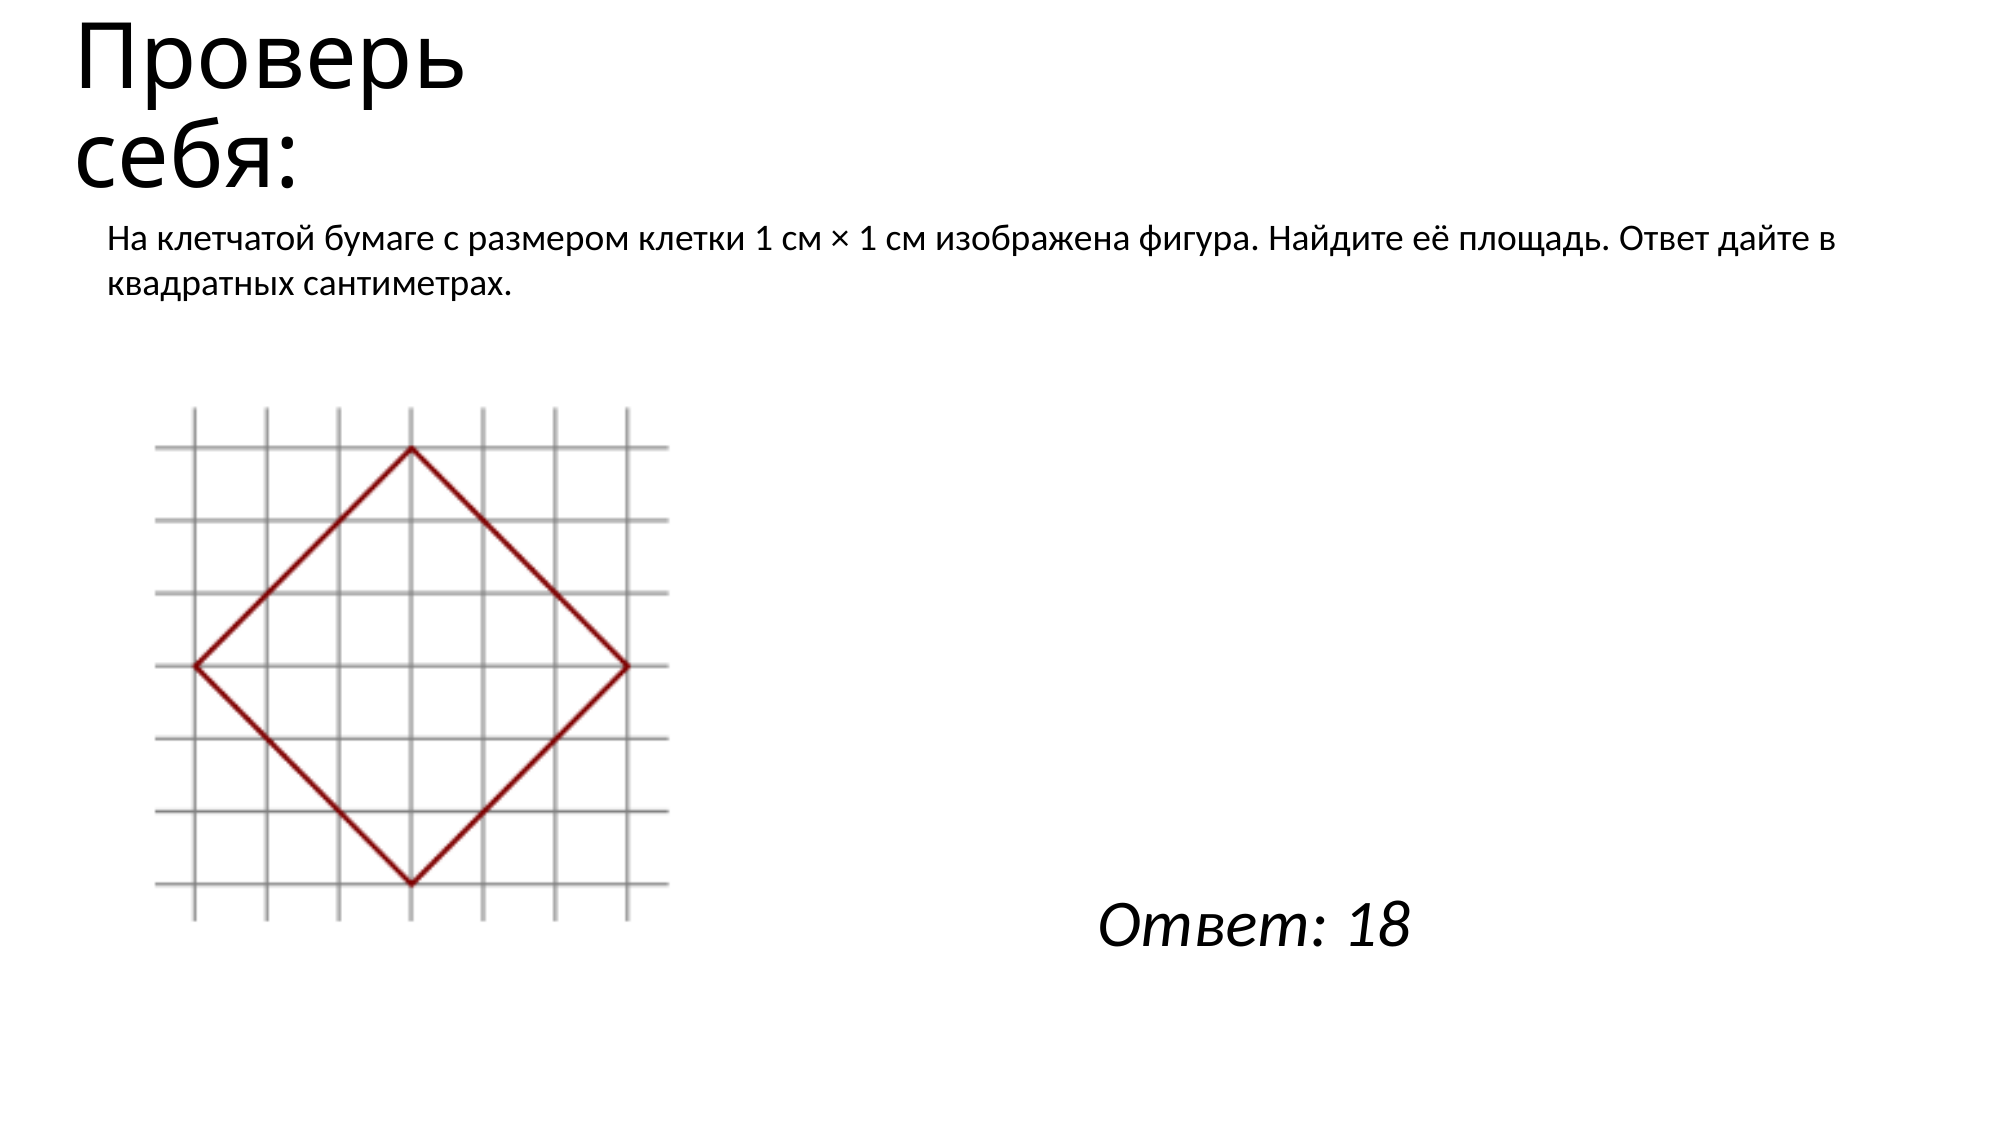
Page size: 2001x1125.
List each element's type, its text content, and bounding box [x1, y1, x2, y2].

text_box На клетчатой бумаге с размером клетки 1 см × 1 см изображена фигура. Найдите её площадь. Ответ дайте в квадратных сантиметрах. [92, 206, 1908, 311]
title Проверь себя: [58, 0, 671, 218]
picture [143, 400, 683, 935]
text_box Ответ: 18 [1082, 872, 1520, 968]
